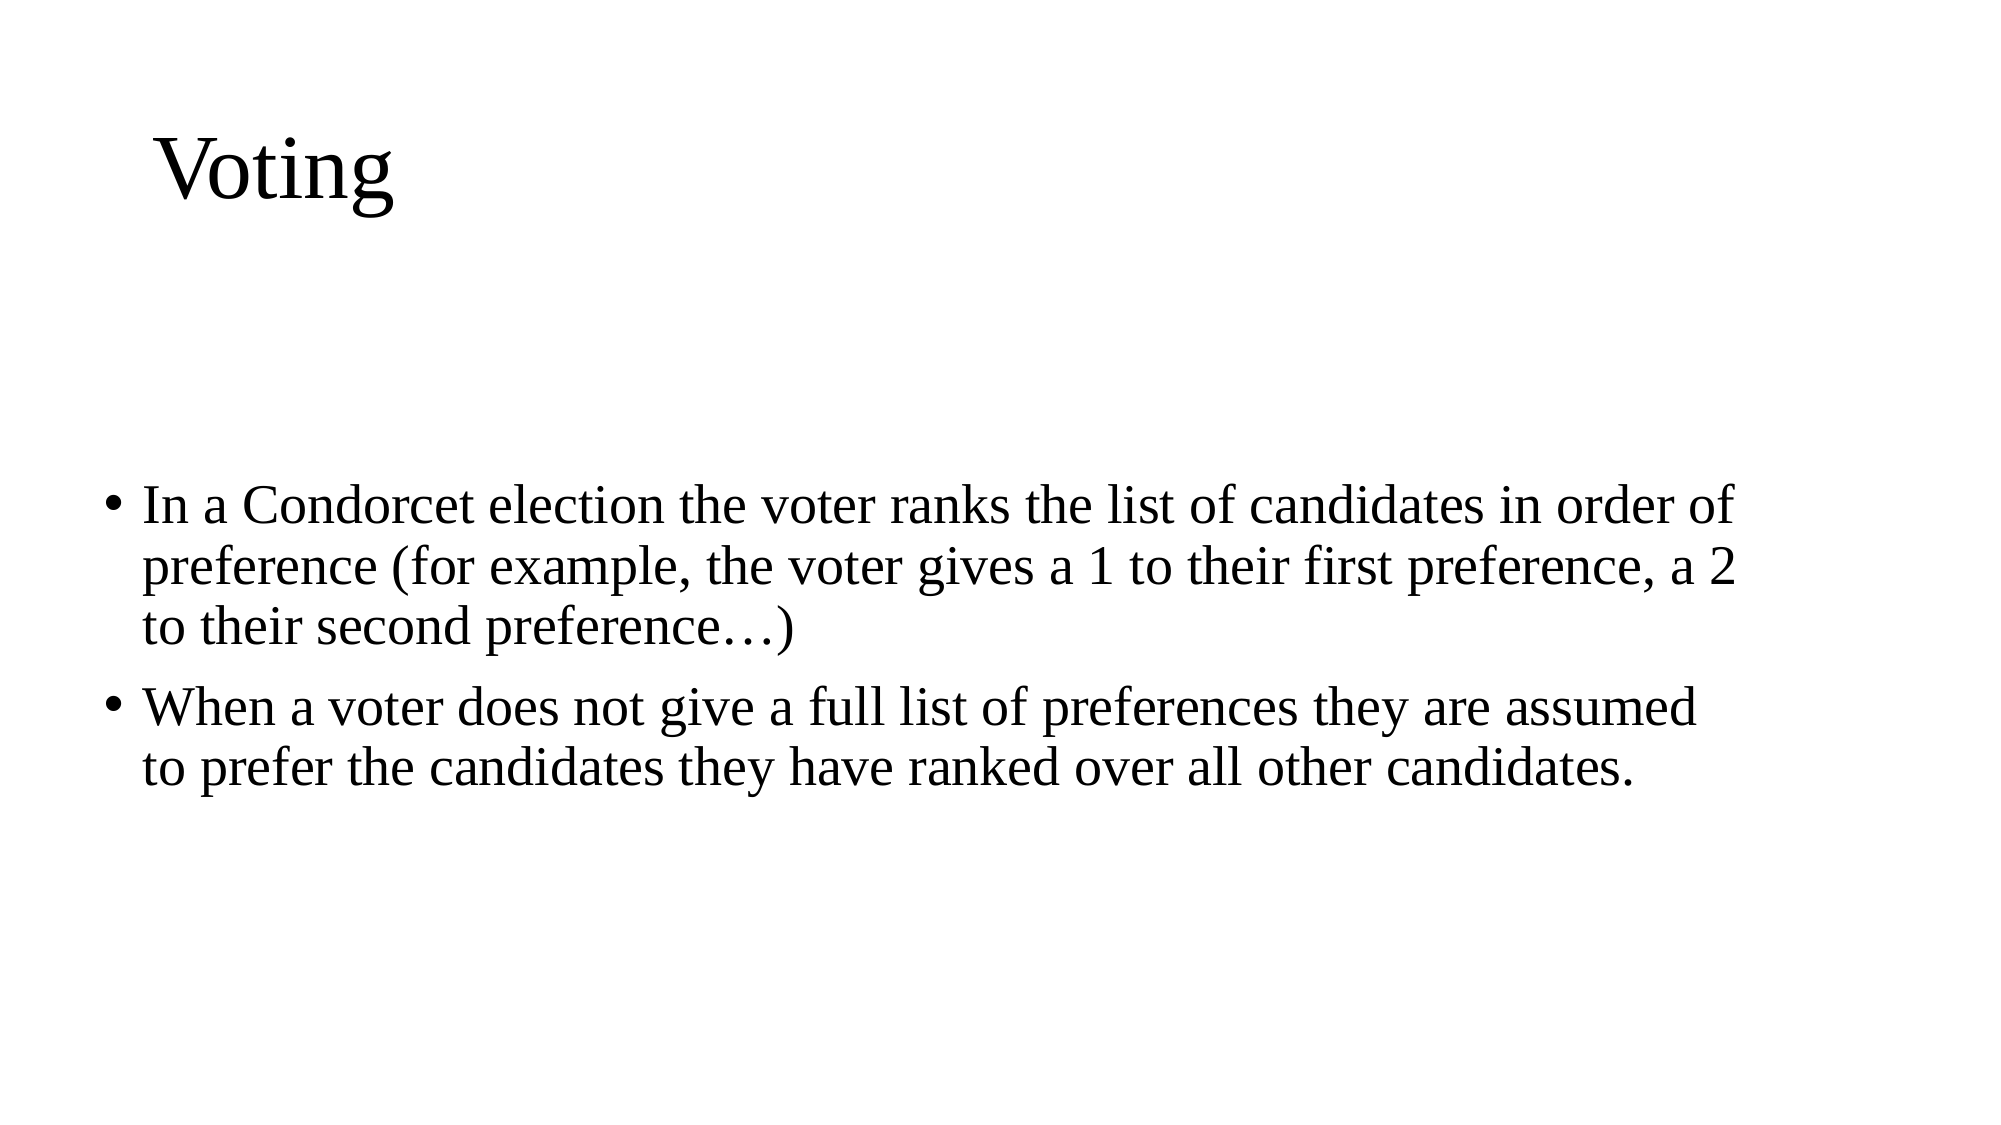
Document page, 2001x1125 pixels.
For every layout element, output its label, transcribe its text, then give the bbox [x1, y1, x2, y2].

title Voting [137, 59, 1863, 278]
list In a Condorcet election the voter ranks the list of candidates in order of preference (for example, the voter gives a 1 to their first preference, a 2 to their second preference…) When a voter does not give a full list of preferences they are assumed to prefer the candidates they have ranked over all other candidates. [88, 468, 1761, 826]
